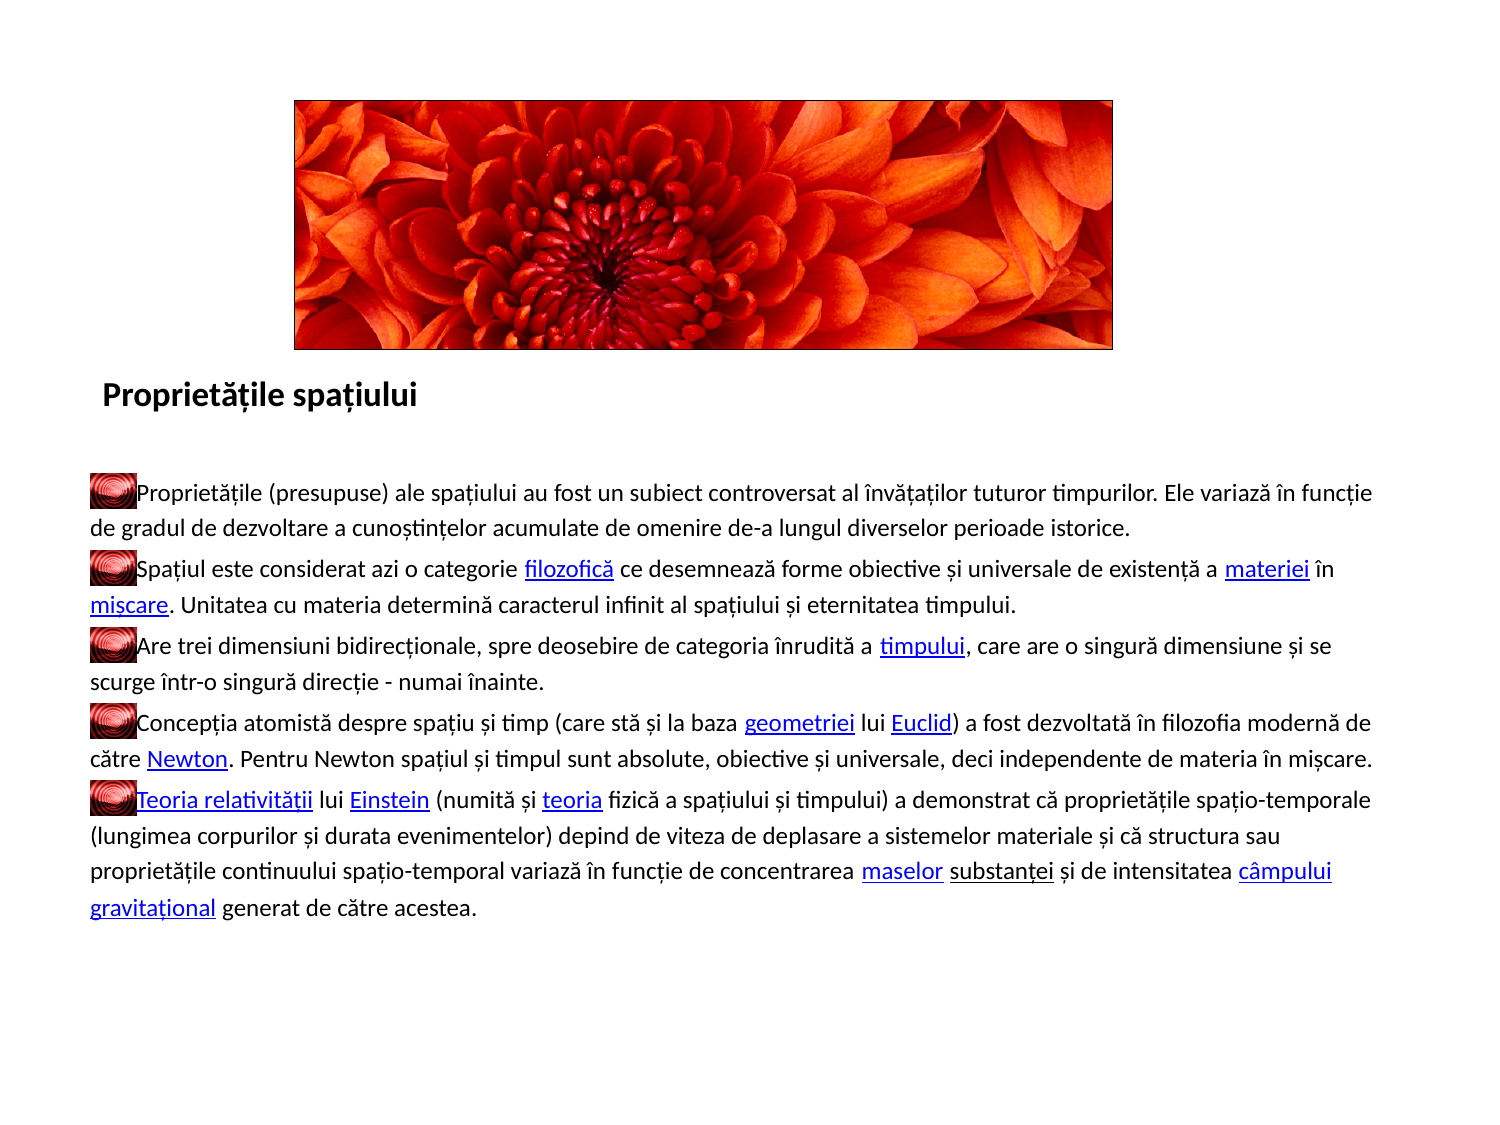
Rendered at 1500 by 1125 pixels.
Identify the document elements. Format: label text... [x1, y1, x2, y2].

picture [90, 703, 137, 739]
picture [293, 100, 1113, 351]
title Proprietățile spațiului [87, 362, 1388, 462]
picture [90, 550, 137, 586]
picture [90, 627, 137, 663]
picture [90, 780, 137, 816]
list Proprietățile (presupuse) ale spațiului au fost un subiect controversat al învățaților tuturor timpurilor. Ele variază în funcție de gradul de dezvoltare a cunoștințelor acumulate de omenire de-a lungul diverselor perioade istorice. Spațiul este considerat azi o categorie filozofică ce desemnează forme obiective și universale de existență a materiei în mișcare. Unitatea cu materia determină caracterul infinit al spațiului și eternitatea timpului. Are trei dimensiuni bidirecționale, spre deosebire de categoria înrudită a timpului, care are o singură dimensiune și se scurge într-o singură direcție - numai înainte. Concepția atomistă despre spațiu și timp (care stă și la baza geometriei lui Euclid) a fost dezvoltată în filozofia modernă de către Newton. Pentru Newton spațiul și timpul sunt absolute, obiective și universale, deci independente de materia în mișcare. Teoria relativității lui Einstein (numită și teoria fizică a spațiului și timpului) a demonstrat că proprietățile spațio-temporale (lungimea corpurilor și durata evenimentelor) depind de viteza de deplasare a sistemelor materiale și că structura sau proprietățile continuului spațio-temporal variază în funcție de concentrarea maselor substanței și de intensitatea câmpului gravitațional generat de către acestea. [75, 462, 1400, 963]
picture [90, 473, 137, 509]
